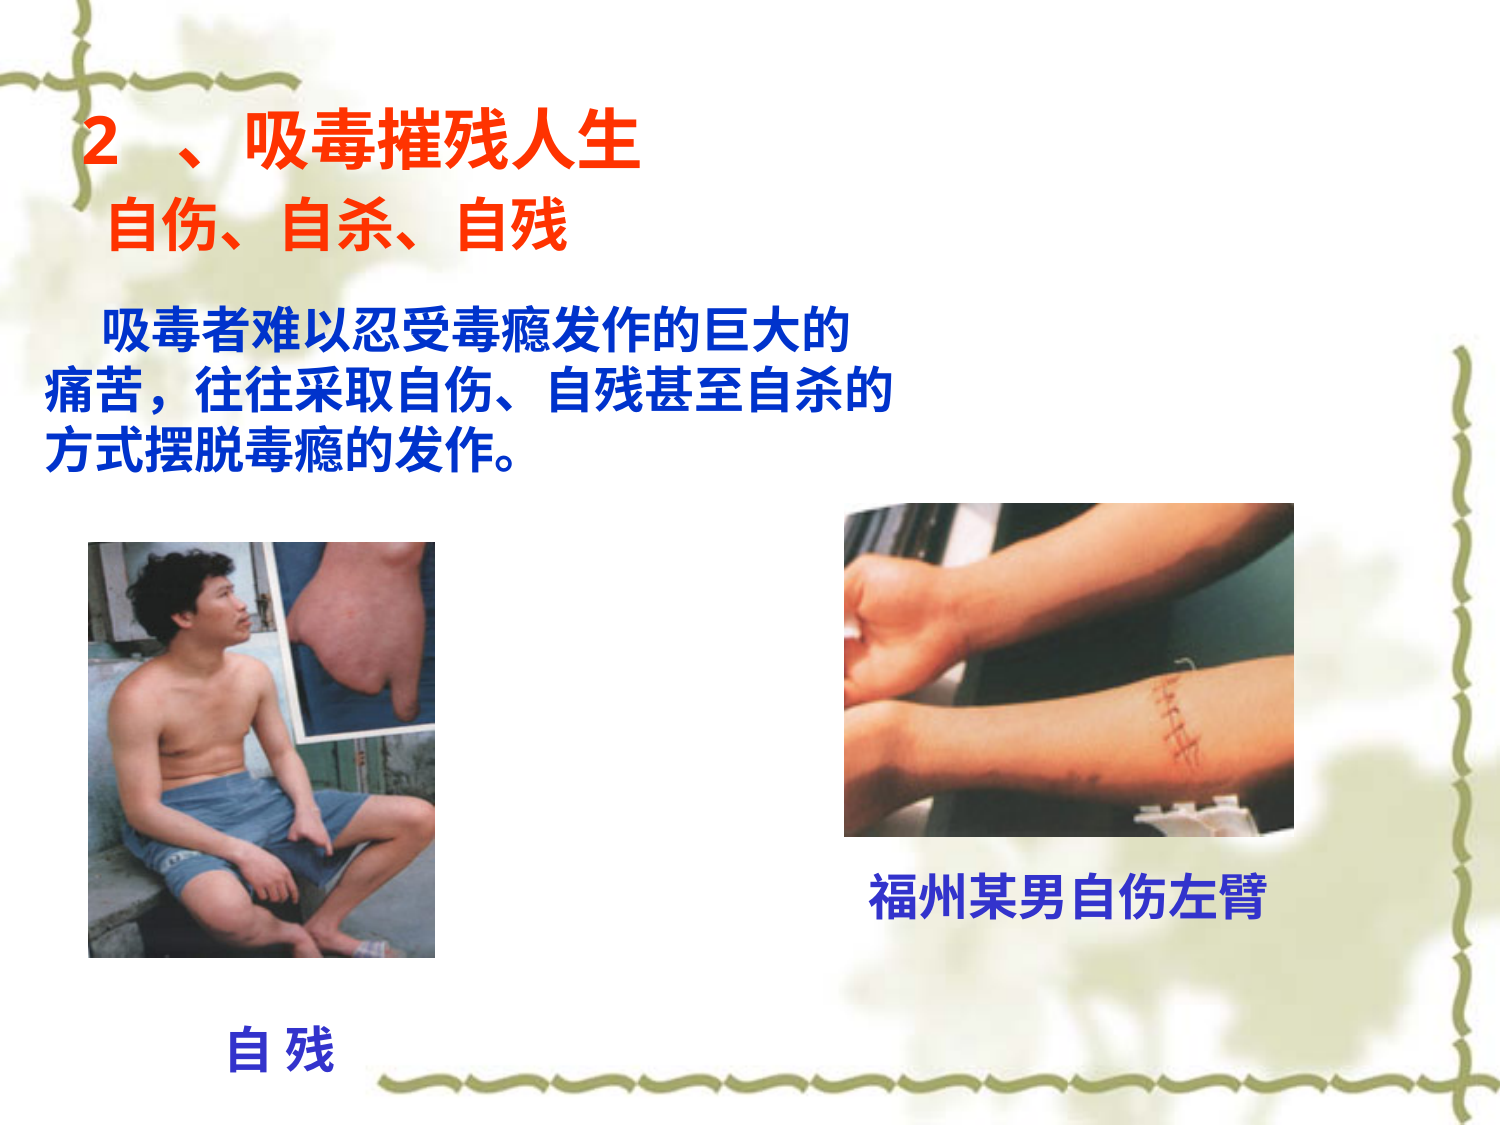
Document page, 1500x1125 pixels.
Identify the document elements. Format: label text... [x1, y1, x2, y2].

picture [0, 0, 1500, 1125]
text_box 2 、吸毒摧残人生 [66, 90, 659, 185]
text_box 自 残 [209, 1011, 362, 1087]
text_box 福州某男自伤左臂 [853, 857, 1295, 933]
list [88, 542, 435, 958]
text_box 吸毒者难以忍受毒瘾发作的巨大的 痛苦，往往采取自伤、自残甚至自杀的 方式摆脱毒瘾的发作。 [29, 290, 910, 486]
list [844, 503, 1294, 837]
text_box 自伤、自杀、自残 [88, 181, 786, 266]
